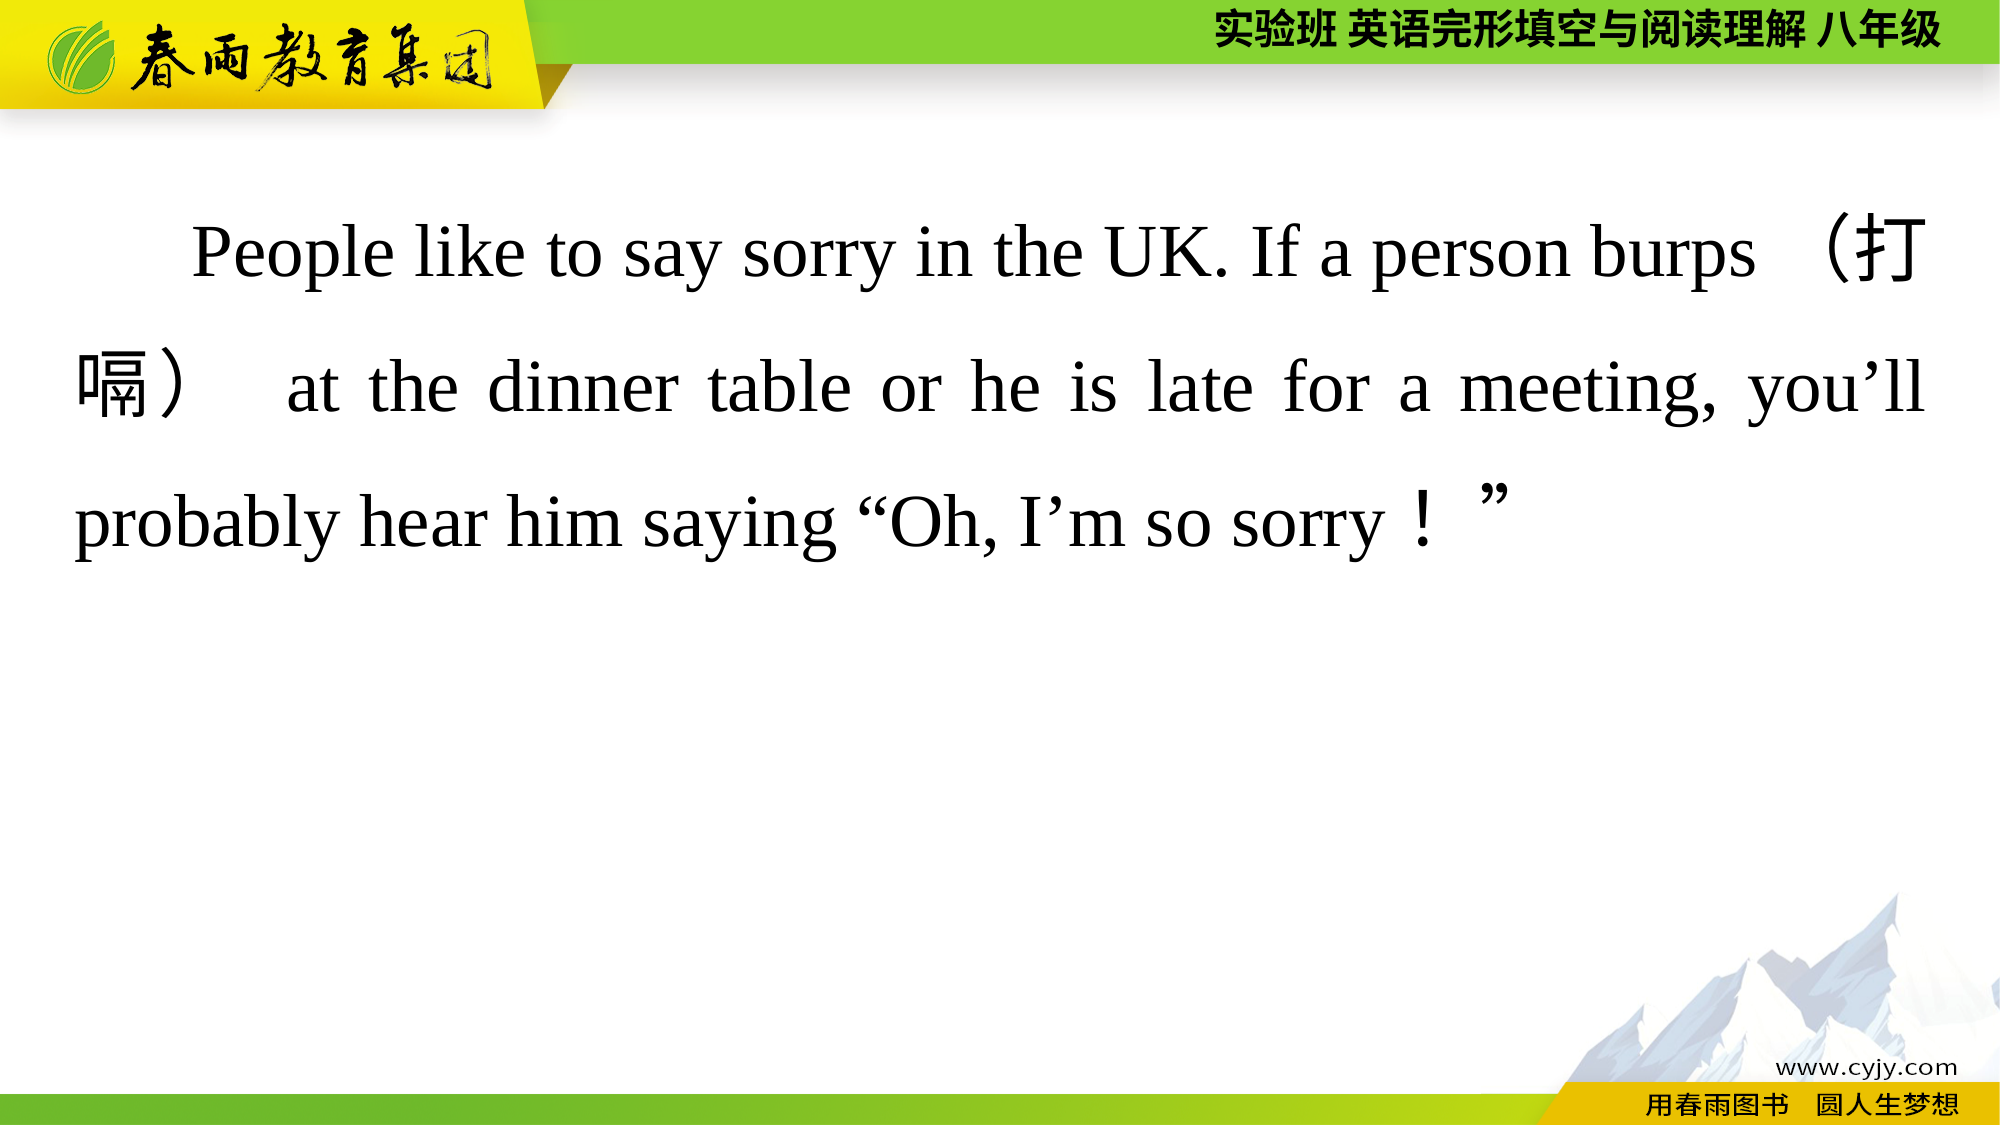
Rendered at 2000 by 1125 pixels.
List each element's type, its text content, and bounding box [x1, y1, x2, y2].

list People like to say sorry in the UK. If a person burps（打嗝） at the dinner table or he is late for a meeting, you’ll probably hear him saying “Oh, I’m so sorry！” [59, 149, 1944, 556]
picture [0, 0, 2000, 1125]
